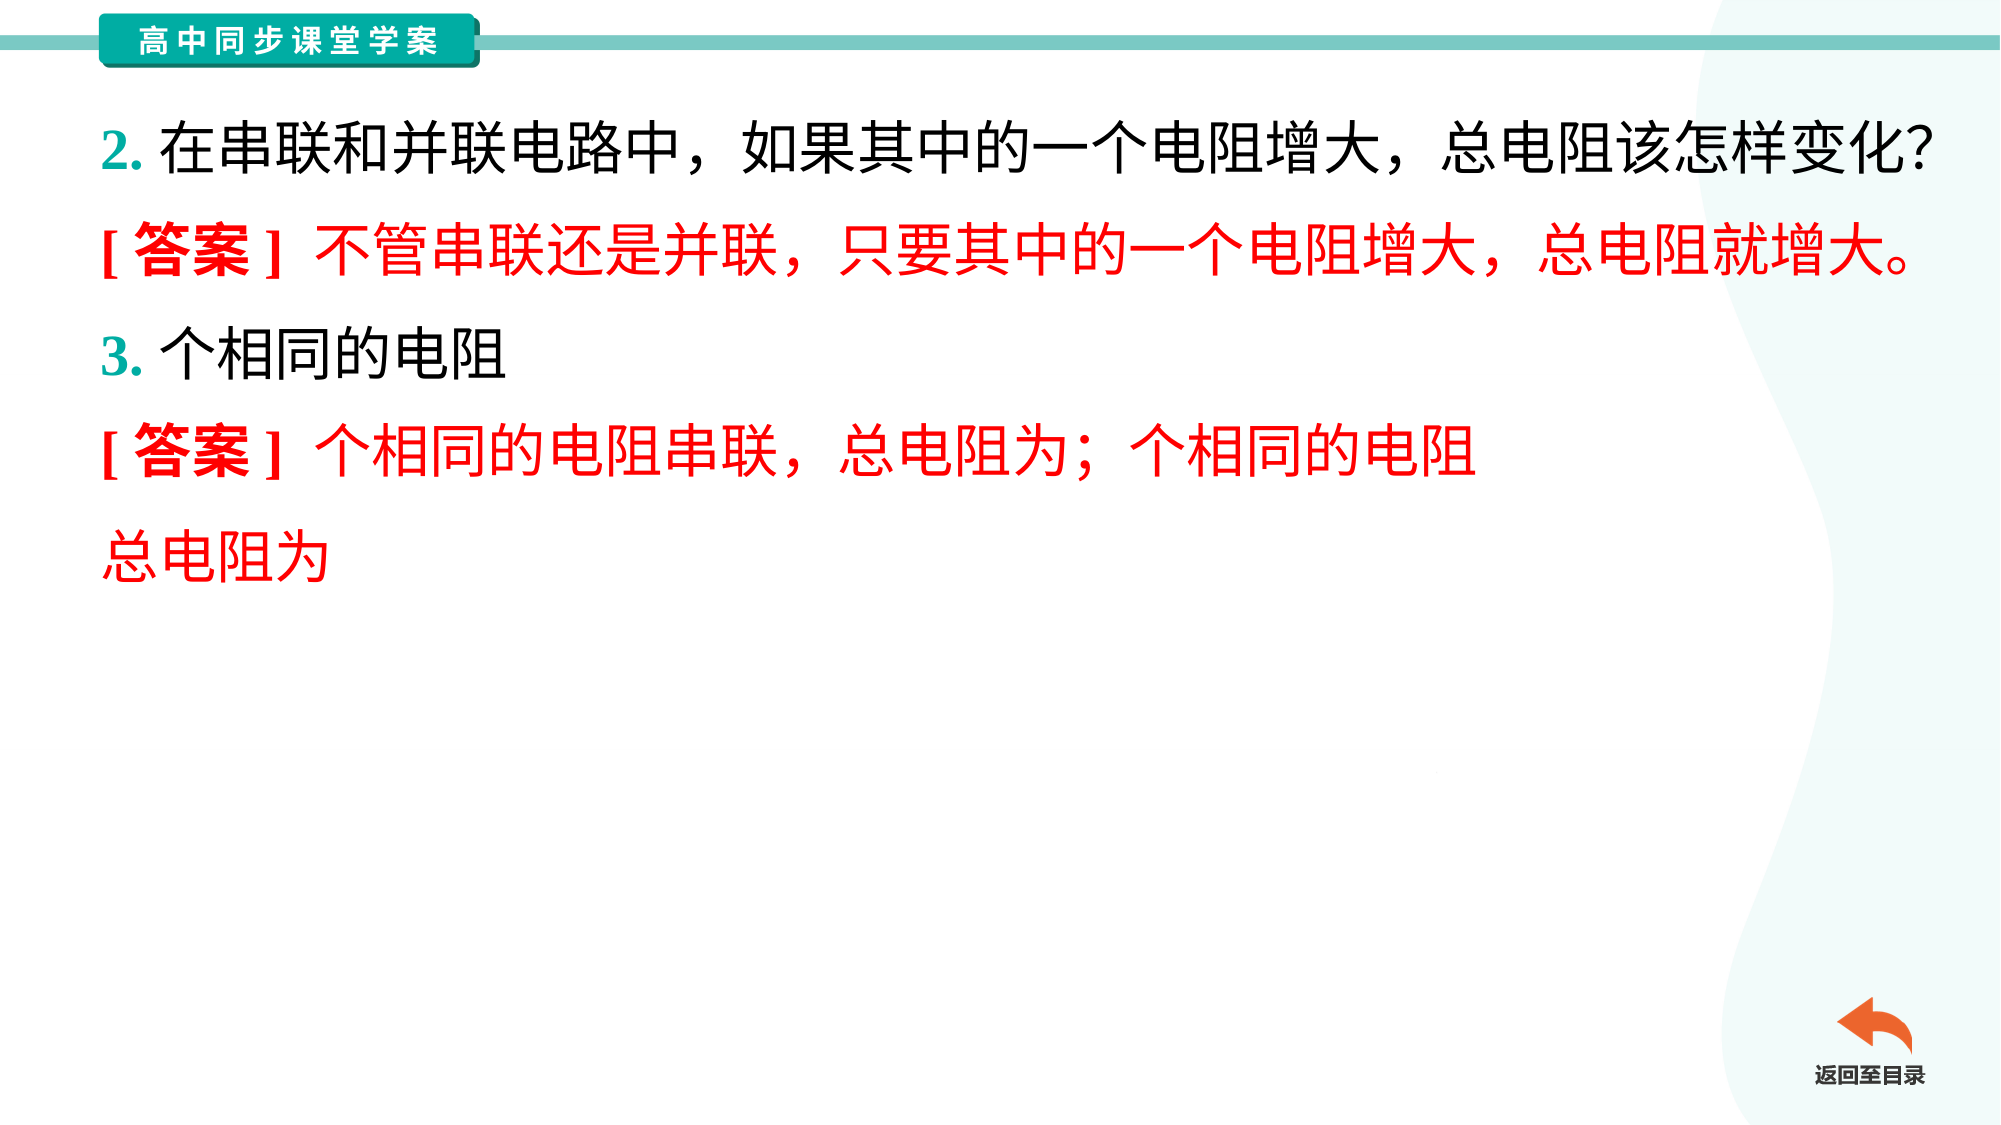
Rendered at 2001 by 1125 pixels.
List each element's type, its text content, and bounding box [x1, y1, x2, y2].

text_box 2.在串联和并联电路中，如果其中的一个电阻增大，总电阻该怎样变化？ [100, 76, 1981, 170]
text_box [答案] 不管串联还是并联，只要其中的一个电阻增大，总电阻就增大。 [100, 180, 1947, 272]
picture [0, 0, 2000, 1125]
